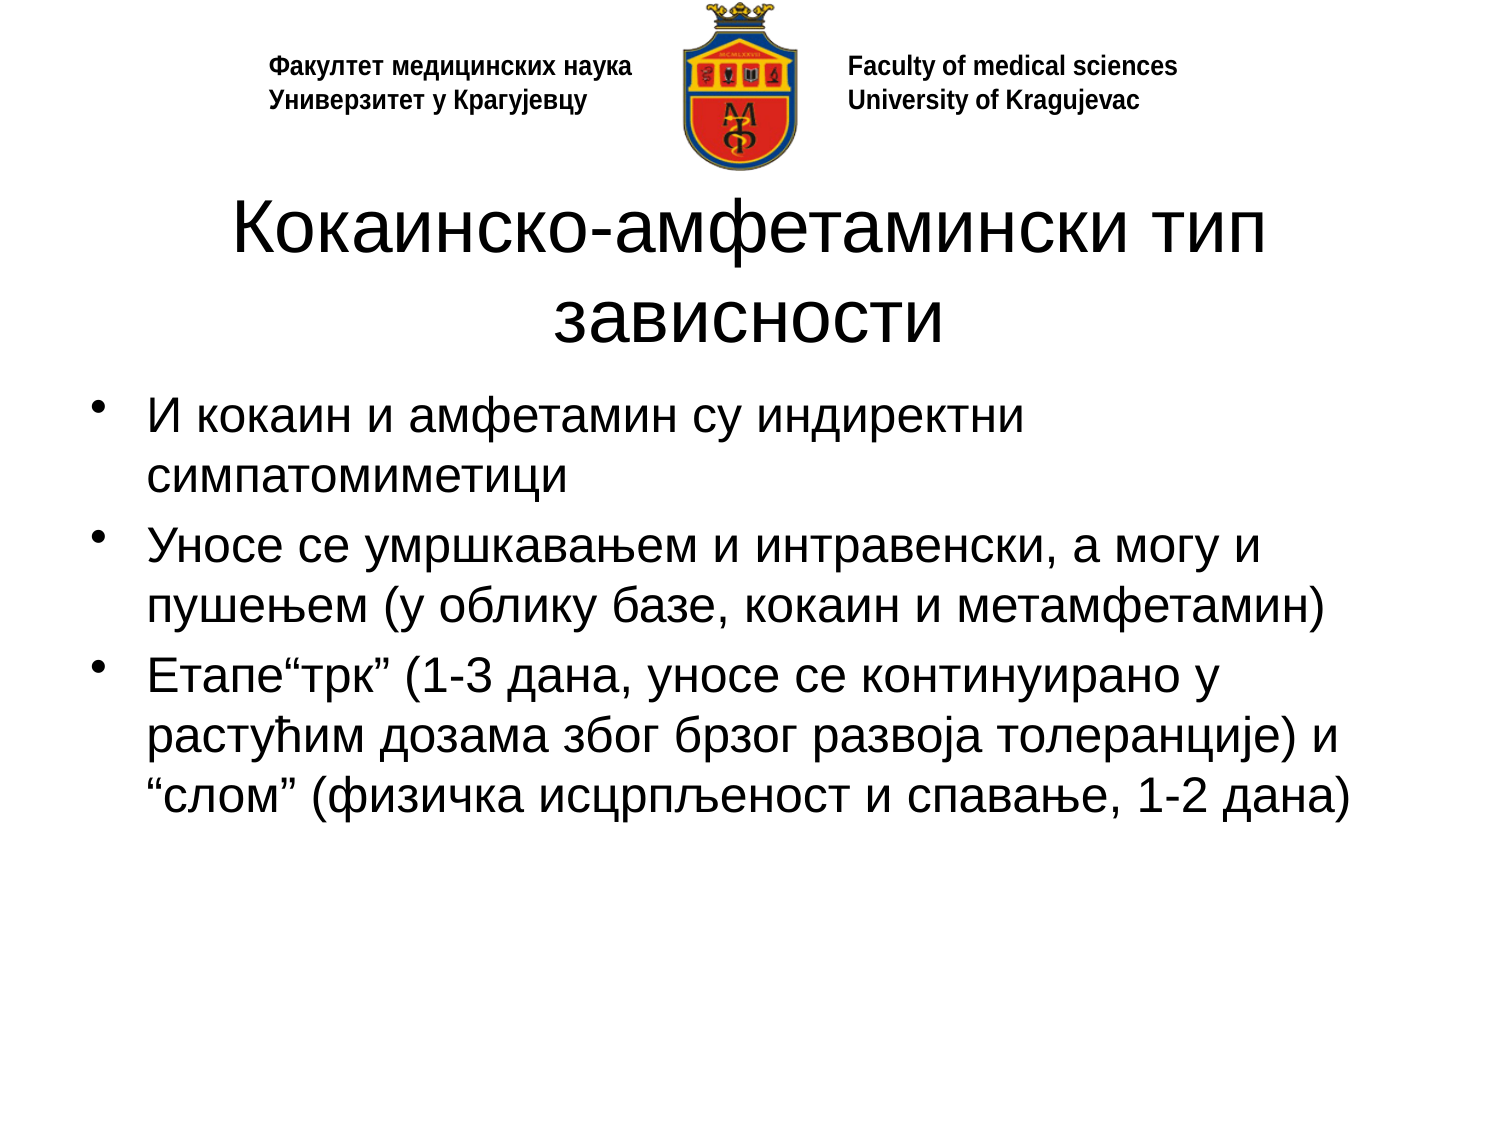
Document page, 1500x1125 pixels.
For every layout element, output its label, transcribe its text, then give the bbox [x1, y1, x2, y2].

list И кокаин и амфетамин су индиректни симпатомиметици Уносе се умршкавањем и интравенски, а могу и пушењем (у облику базе, кокаин и метамфетамин) Етапе“трк” (1-3 дана, уносе се континуирано у растућим дозама због брзог развоја толеранције) и “слом” (физичка исцрпљеност и спавање, 1-2 дана) [74, 374, 1426, 1118]
title Кокаинско-амфетамински тип зависности [74, 173, 1426, 362]
